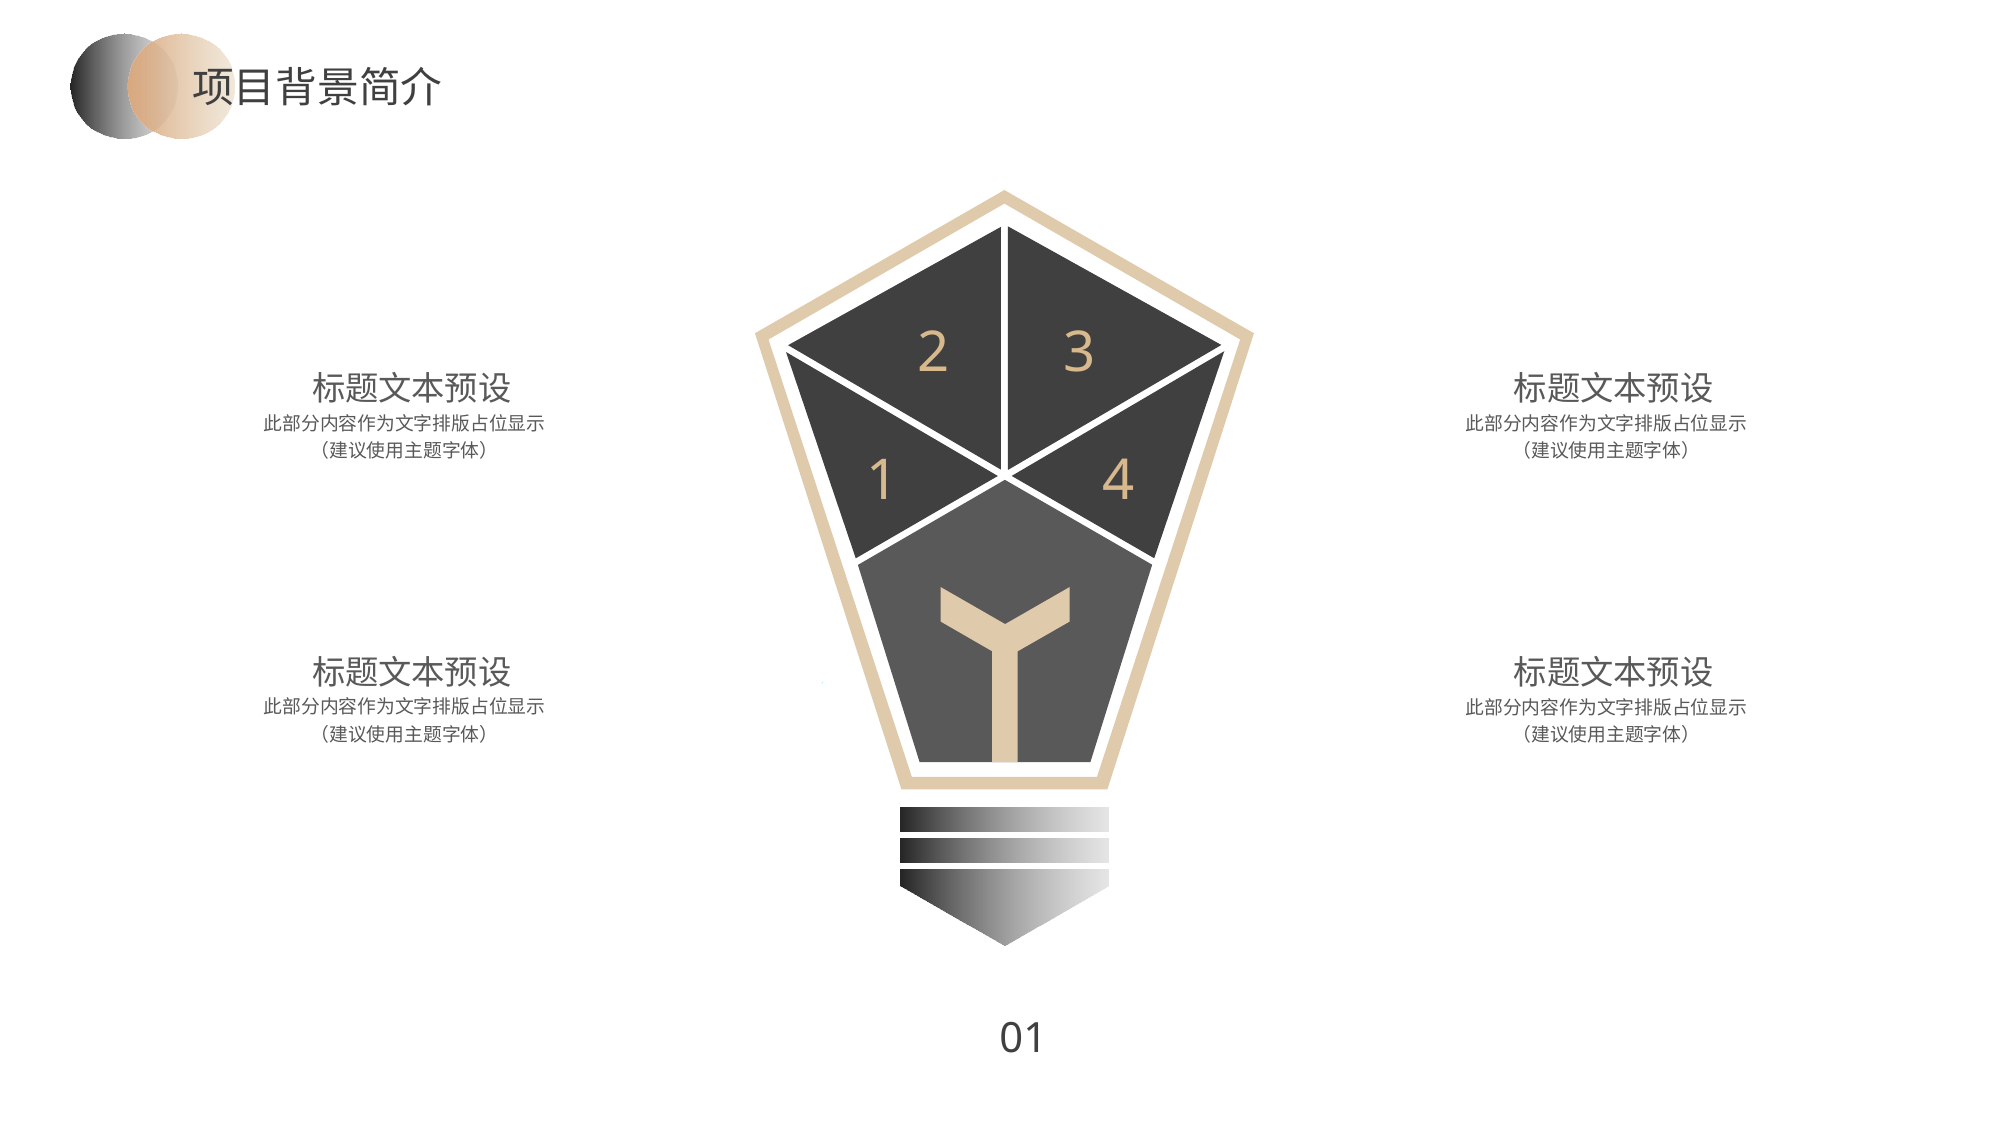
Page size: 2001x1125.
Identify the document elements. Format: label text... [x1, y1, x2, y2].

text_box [1451, 338, 1777, 455]
text_box 3 [1040, 315, 1118, 383]
text_box [126, 32, 225, 140]
text_box 项目背景简介 [177, 53, 712, 118]
text_box [900, 807, 1109, 832]
text_box [940, 587, 1070, 763]
text_box [1011, 351, 1225, 559]
text_box [1007, 226, 1222, 470]
text_box 2 [894, 315, 973, 383]
text_box [69, 32, 152, 140]
text_box 1 [843, 443, 922, 512]
text_box [788, 226, 1001, 470]
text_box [1451, 621, 1777, 739]
text_box 01 [984, 1003, 1077, 1069]
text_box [249, 621, 575, 739]
text_box [754, 190, 1254, 790]
text_box [900, 838, 1109, 863]
text_box [857, 479, 1153, 763]
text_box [249, 338, 575, 455]
text_box [900, 869, 1109, 946]
text_box [786, 352, 998, 559]
text_box 4 [1079, 443, 1157, 512]
